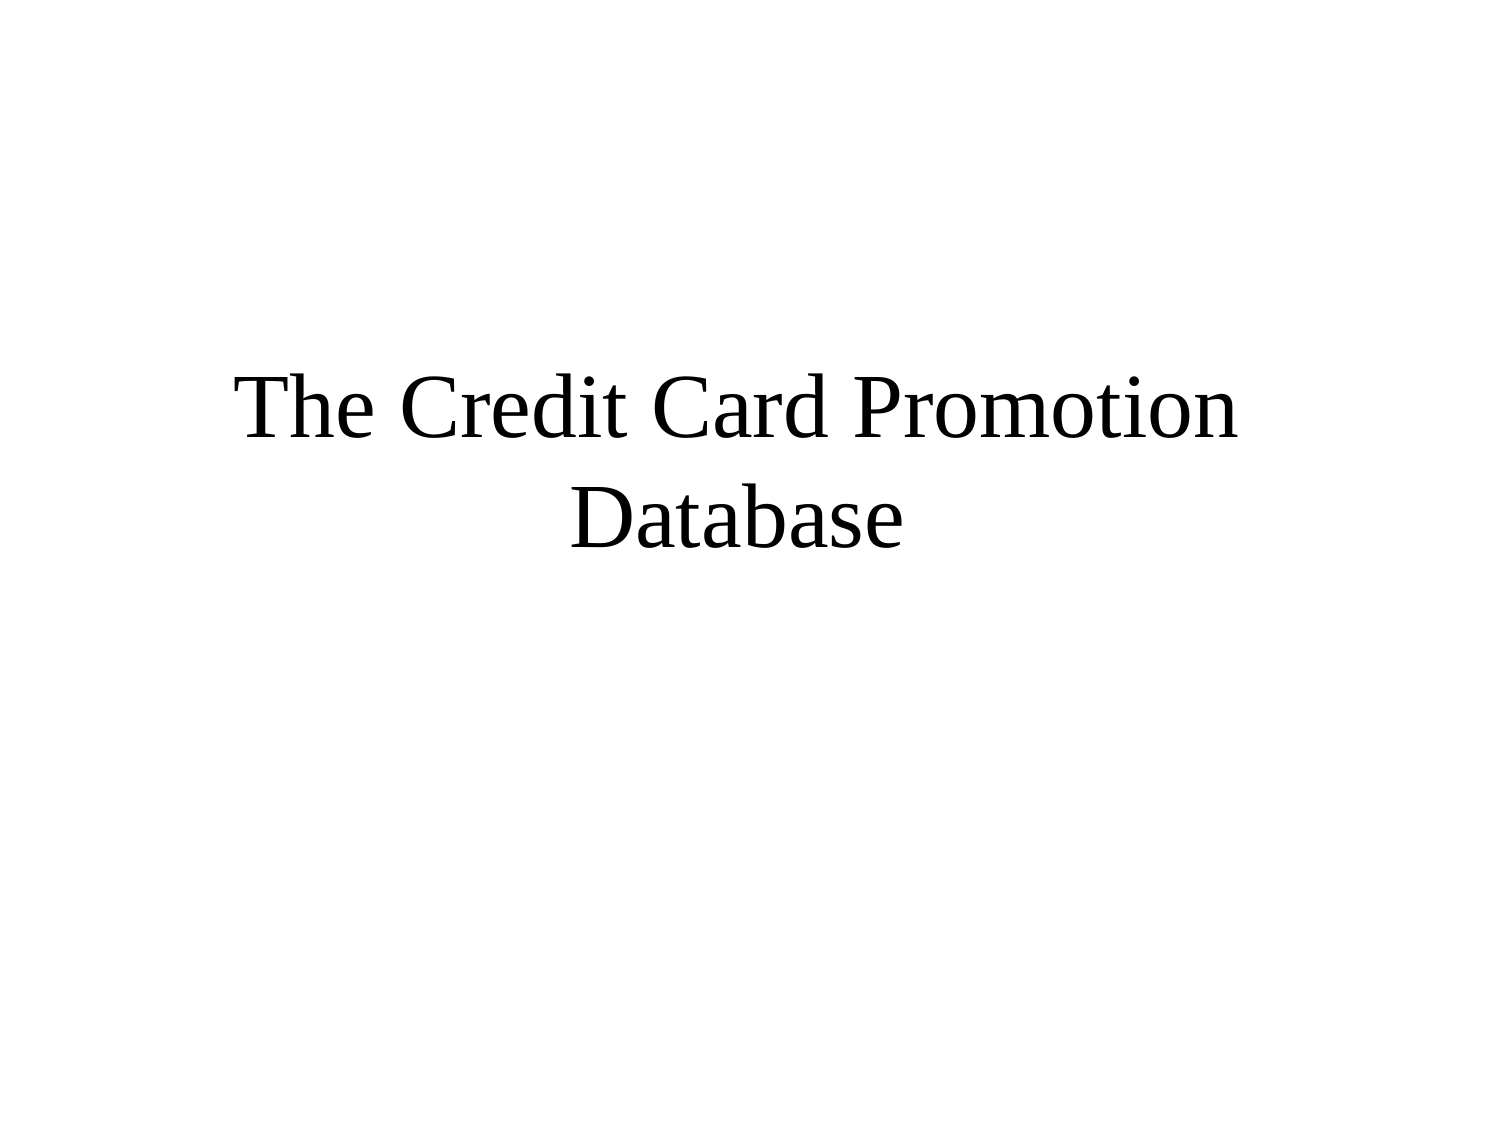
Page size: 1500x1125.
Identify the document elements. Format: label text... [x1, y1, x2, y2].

title The Credit Card Promotion Database [99, 362, 1375, 550]
